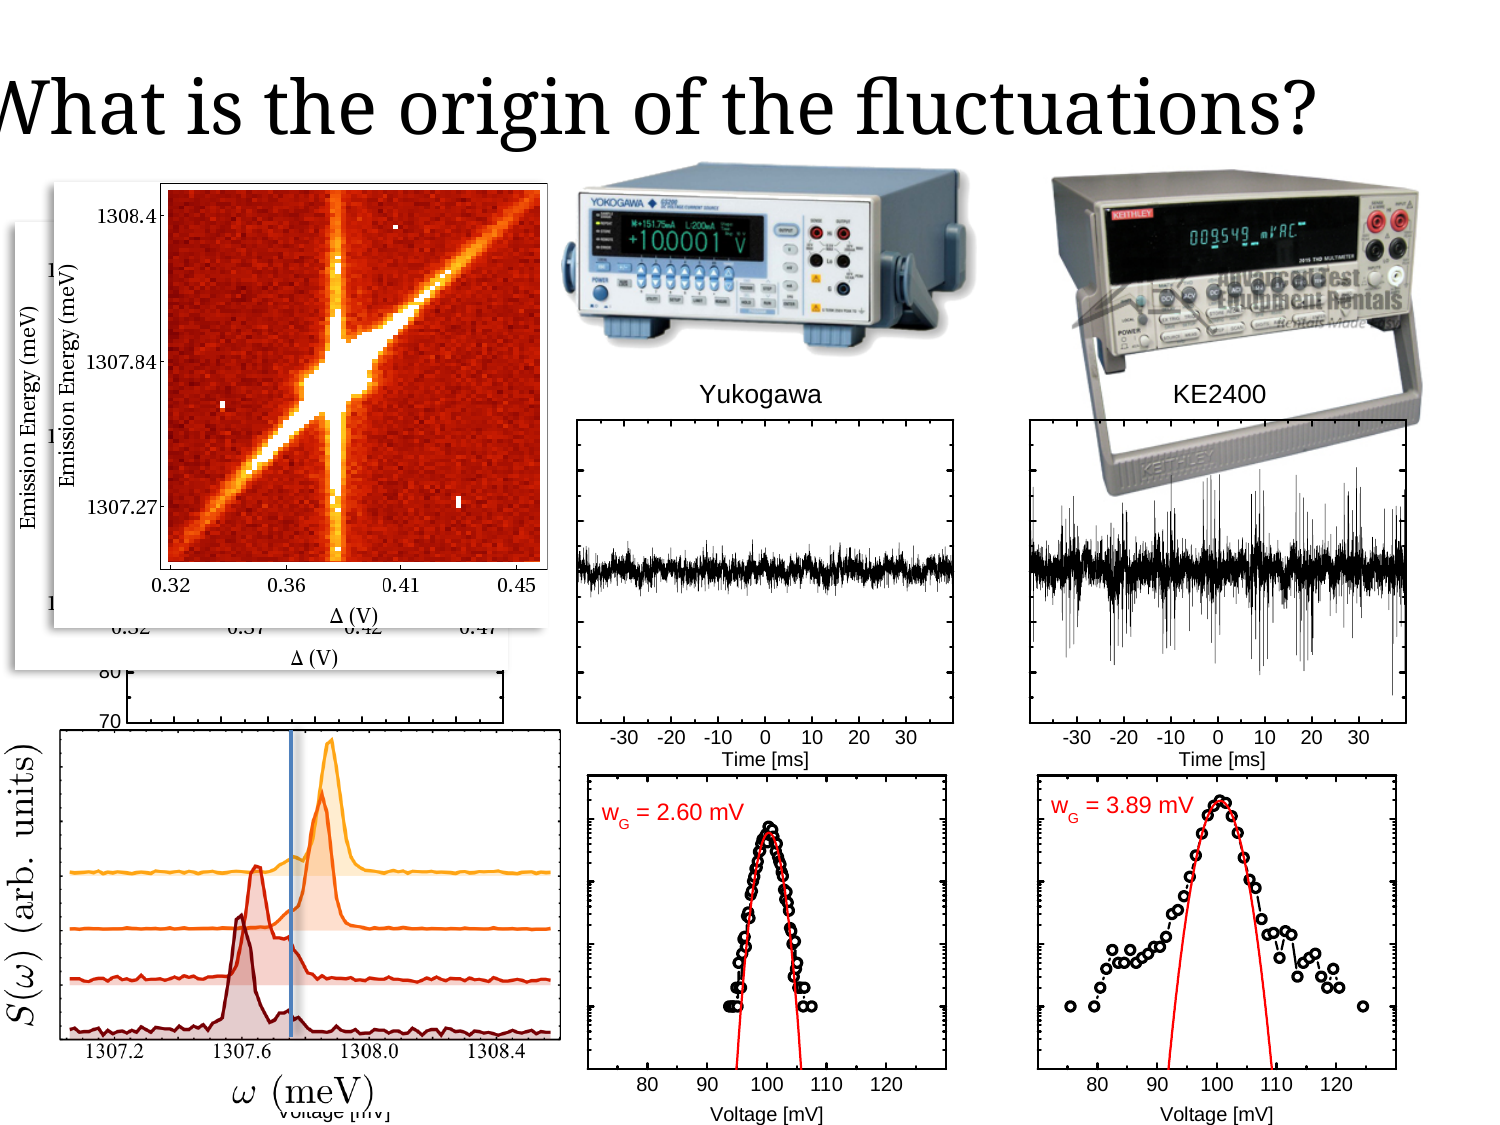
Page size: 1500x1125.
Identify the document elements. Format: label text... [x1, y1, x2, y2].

picture [560, 161, 977, 358]
text_box What is the origin of the fluctuations? [0, 52, 1335, 158]
picture [4, 729, 561, 1112]
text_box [43, 1120, 488, 1125]
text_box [493, 727, 942, 1125]
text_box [943, 727, 1470, 1125]
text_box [930, 370, 1483, 794]
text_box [28, 370, 581, 727]
picture [14, 182, 548, 670]
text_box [581, 370, 929, 726]
picture [1043, 155, 1443, 370]
